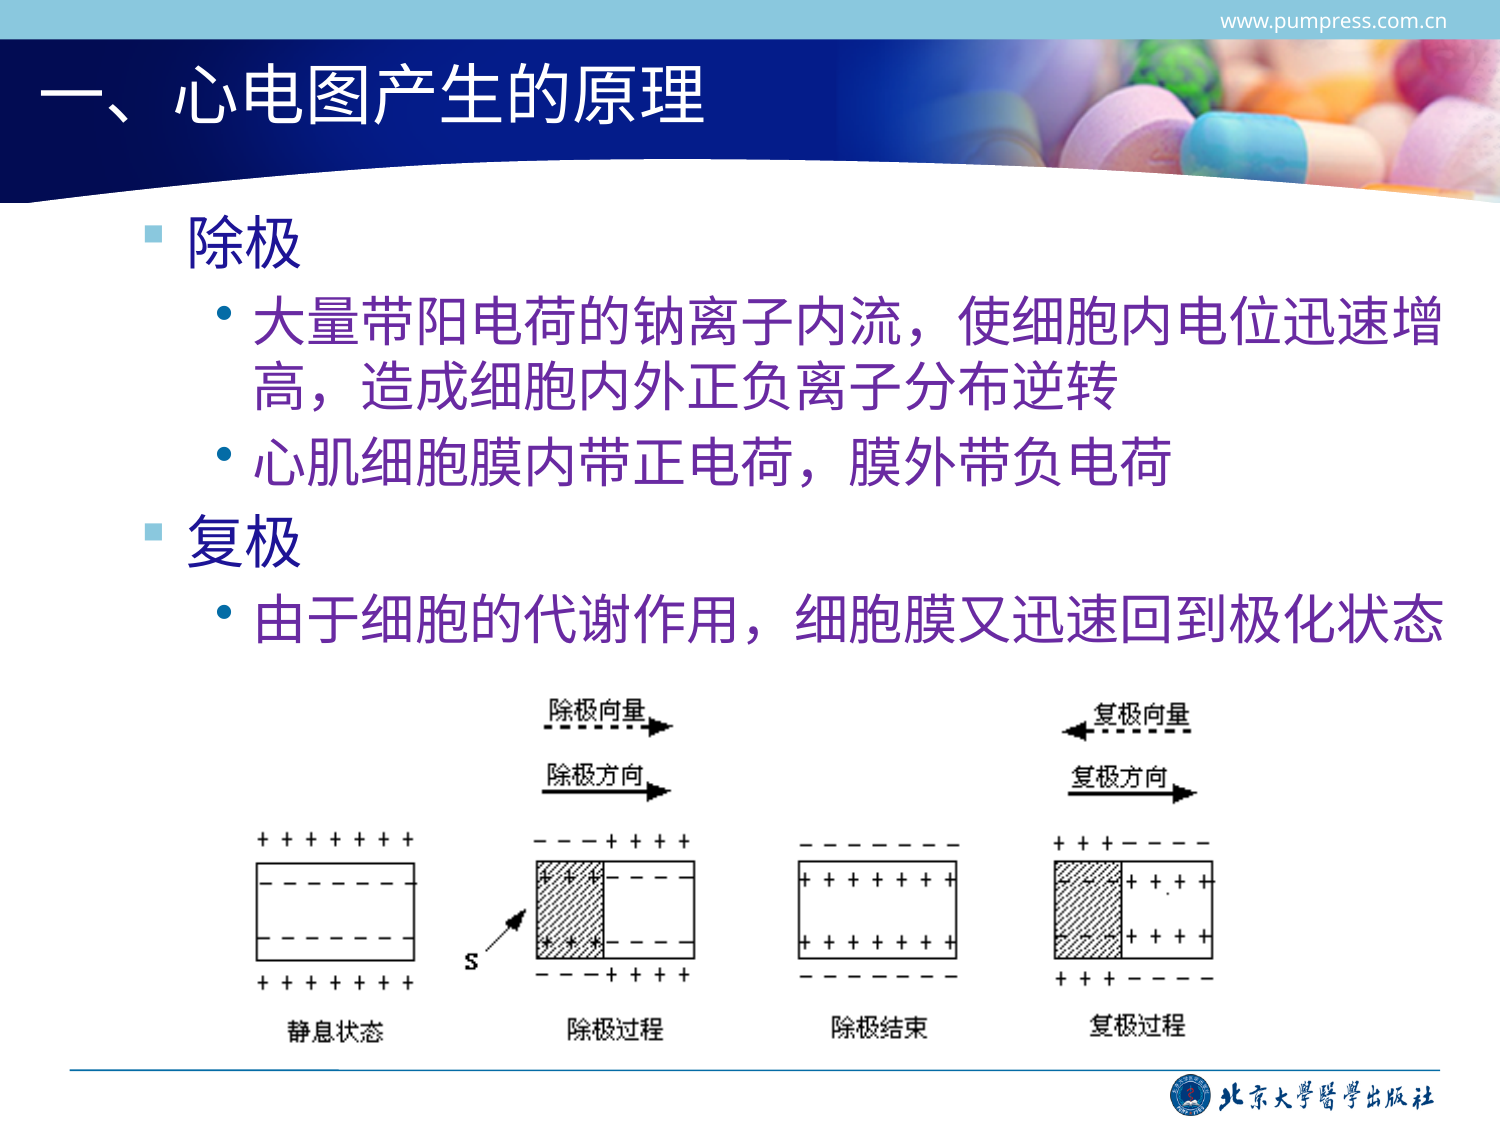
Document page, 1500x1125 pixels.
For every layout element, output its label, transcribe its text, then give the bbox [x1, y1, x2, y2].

title 一、心电图产生的原理 [23, 46, 1349, 140]
slide_number www.pumpress.com.cn [1024, 0, 1463, 38]
list 除极 大量带阳电荷的钠离子内流，使细胞内电位迅速增高，造成细胞内外正负离子分布逆转 心肌细胞膜内带正电荷，膜外带负电荷 复极 由于细胞的代谢作用，细胞膜又迅速回到极化状态 [49, 198, 1463, 1026]
picture [218, 677, 1259, 1059]
picture [0, 40, 1500, 203]
picture [1170, 1074, 1436, 1118]
